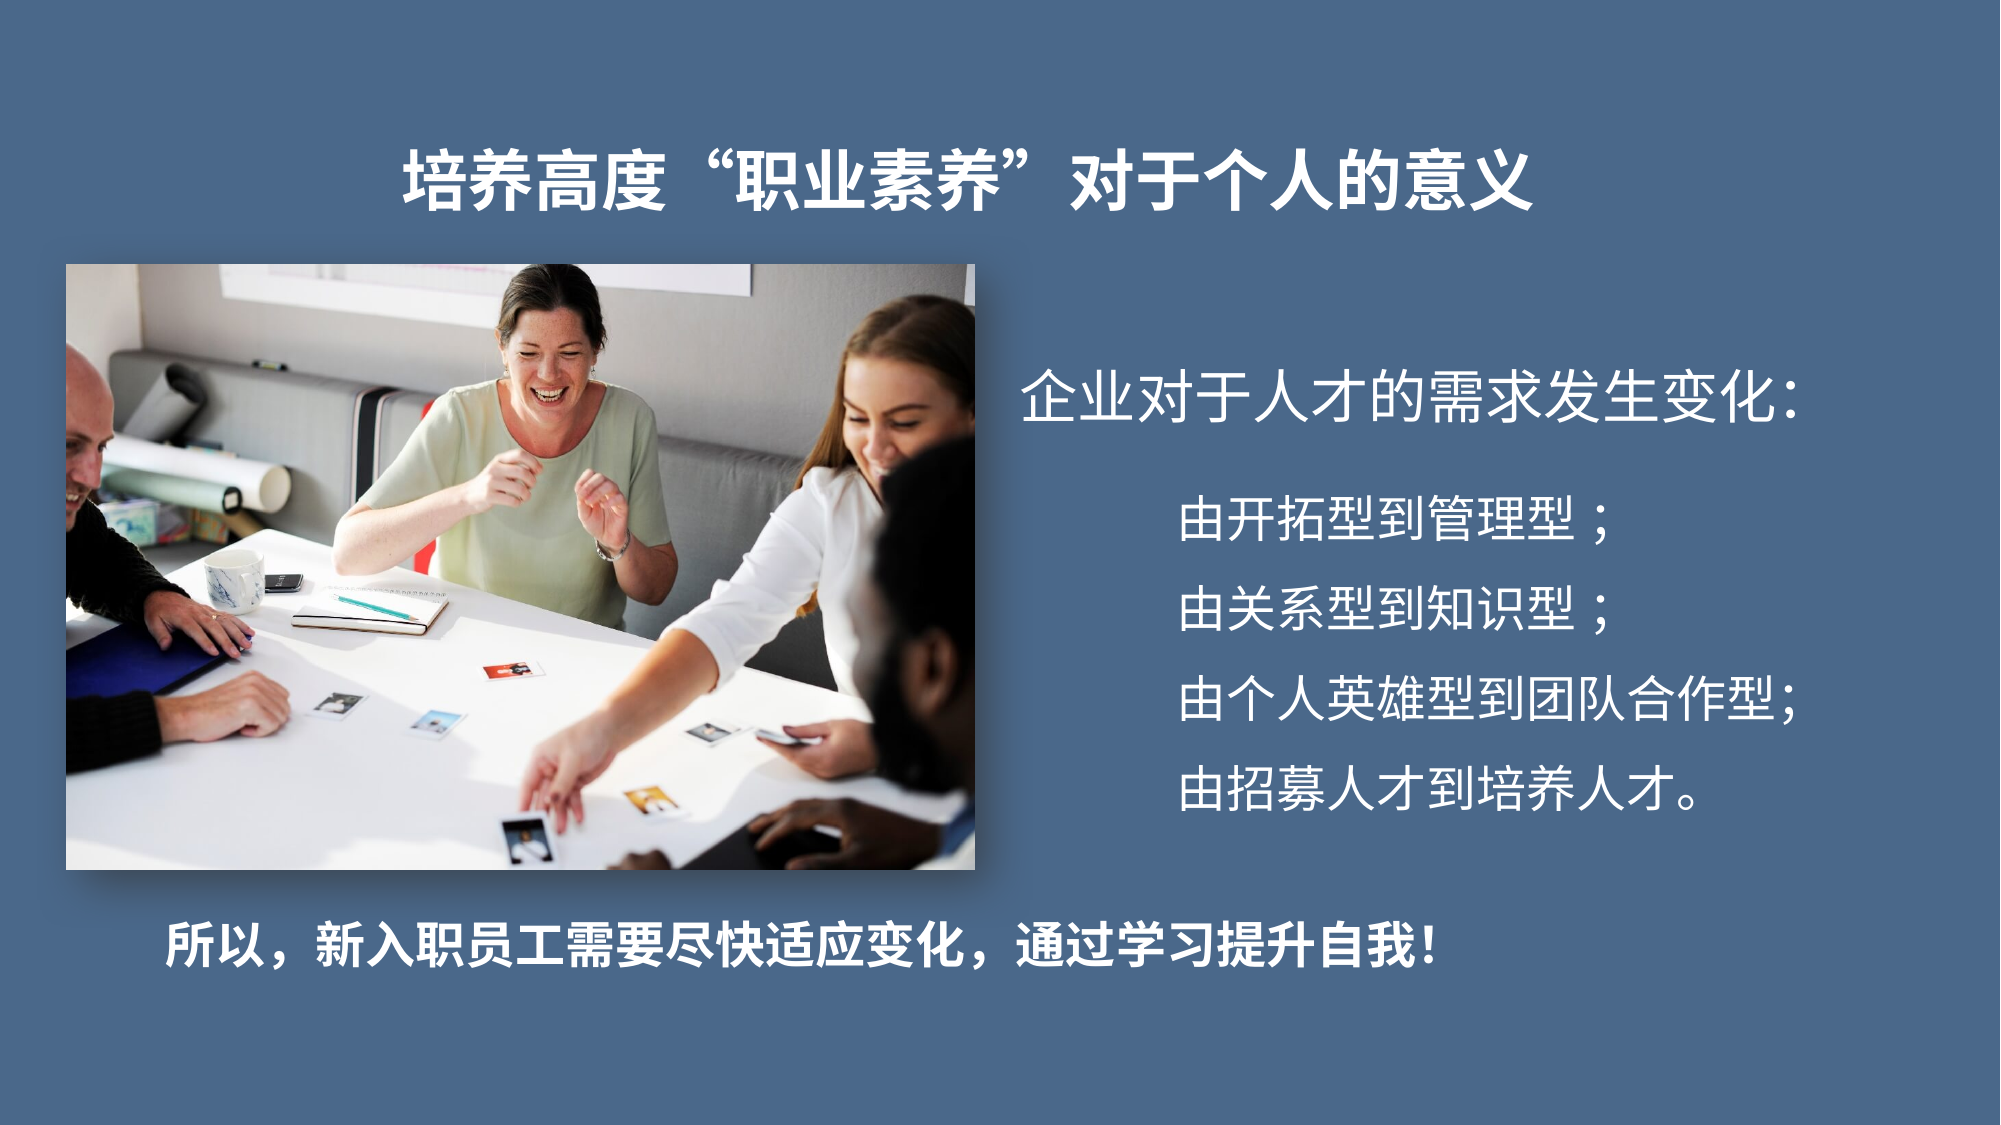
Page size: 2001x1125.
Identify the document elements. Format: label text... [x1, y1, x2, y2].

text_box 由开拓型到管理型 ； 由关系型到知识型 ； 由个人英雄型到团队合作型； 由招募人才到培养人才。 [1161, 450, 1845, 826]
text_box 所以，新入职员工需要尽快适应变化，通过学习提升自我！ [127, 906, 1481, 982]
picture [66, 264, 975, 870]
text_box 培养高度“职业素养”对于个人的意义 [386, 131, 1563, 227]
text_box 企业对于人才的需求发生变化： [1004, 361, 1851, 439]
